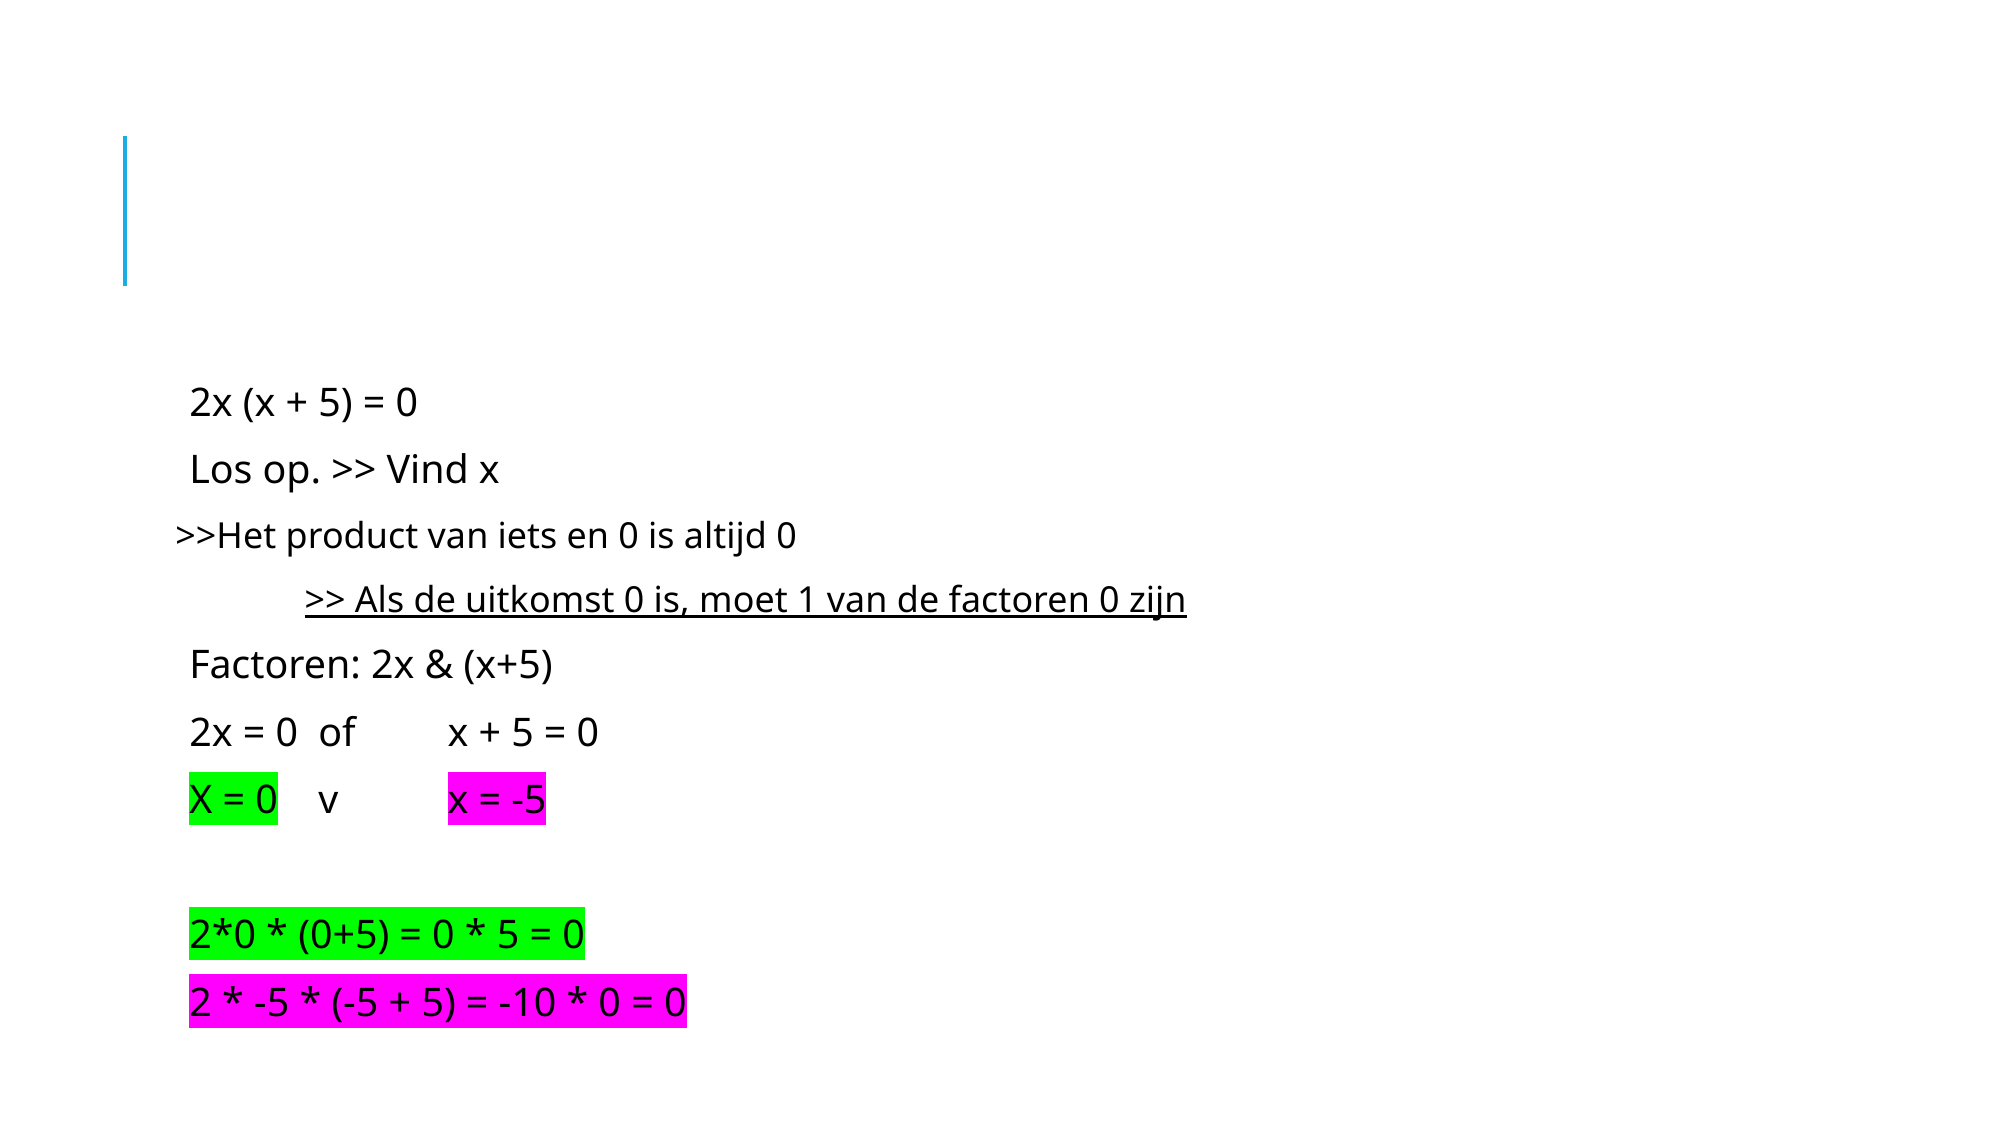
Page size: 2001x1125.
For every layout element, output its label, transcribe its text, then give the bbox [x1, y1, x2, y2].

list 2x (x + 5) = 0 Los op. >> Vind x >>Het product van iets en 0 is altijd 0 >> Als de uitkomst 0 is, moet 1 van de factoren 0 zijn Factoren: 2x & (x+5) 2x = 0 of x + 5 = 0 X = 0 v x = -5 2*0 * (0+5) = 0 * 5 = 0 2 * -5 * (-5 + 5) = -10 * 0 = 0 [168, 375, 1446, 1035]
